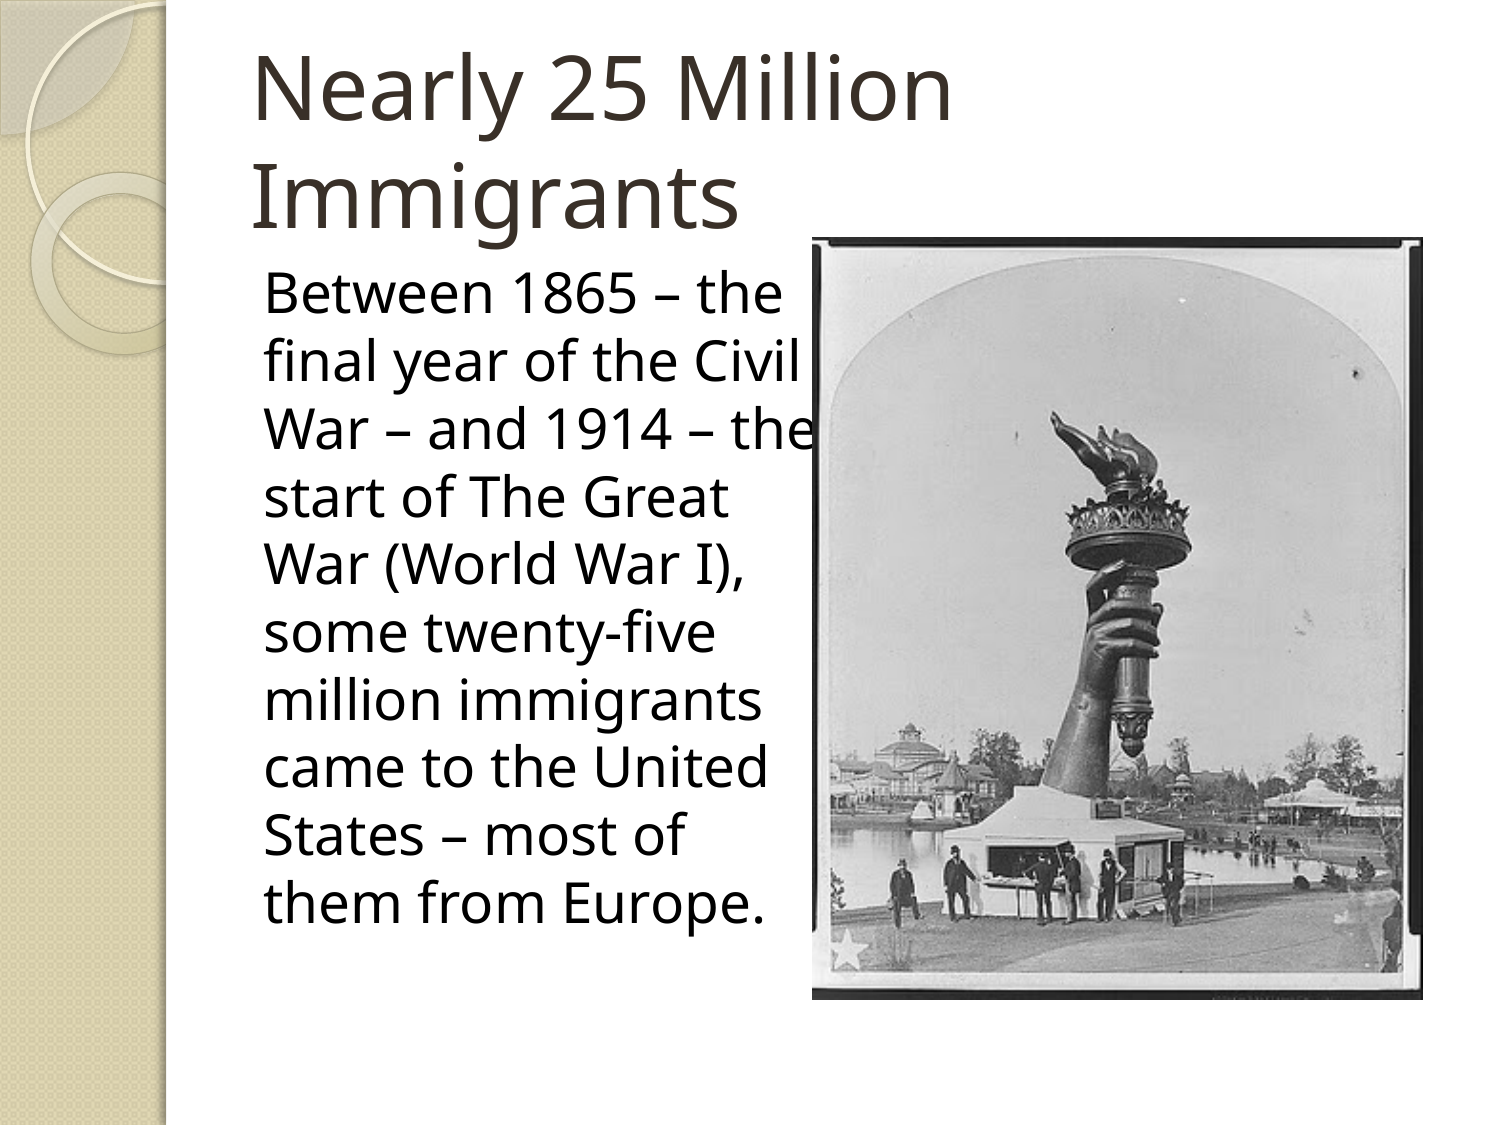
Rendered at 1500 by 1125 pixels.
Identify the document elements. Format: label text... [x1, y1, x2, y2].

title Nearly 25 Million Immigrants [235, 45, 1466, 233]
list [812, 237, 1423, 1001]
list Between 1865 – the final year of the Civil War – and 1914 – the start of The Great War (World War I), some twenty-five million immigrants came to the United States – most of them from Europe. [235, 249, 836, 1015]
